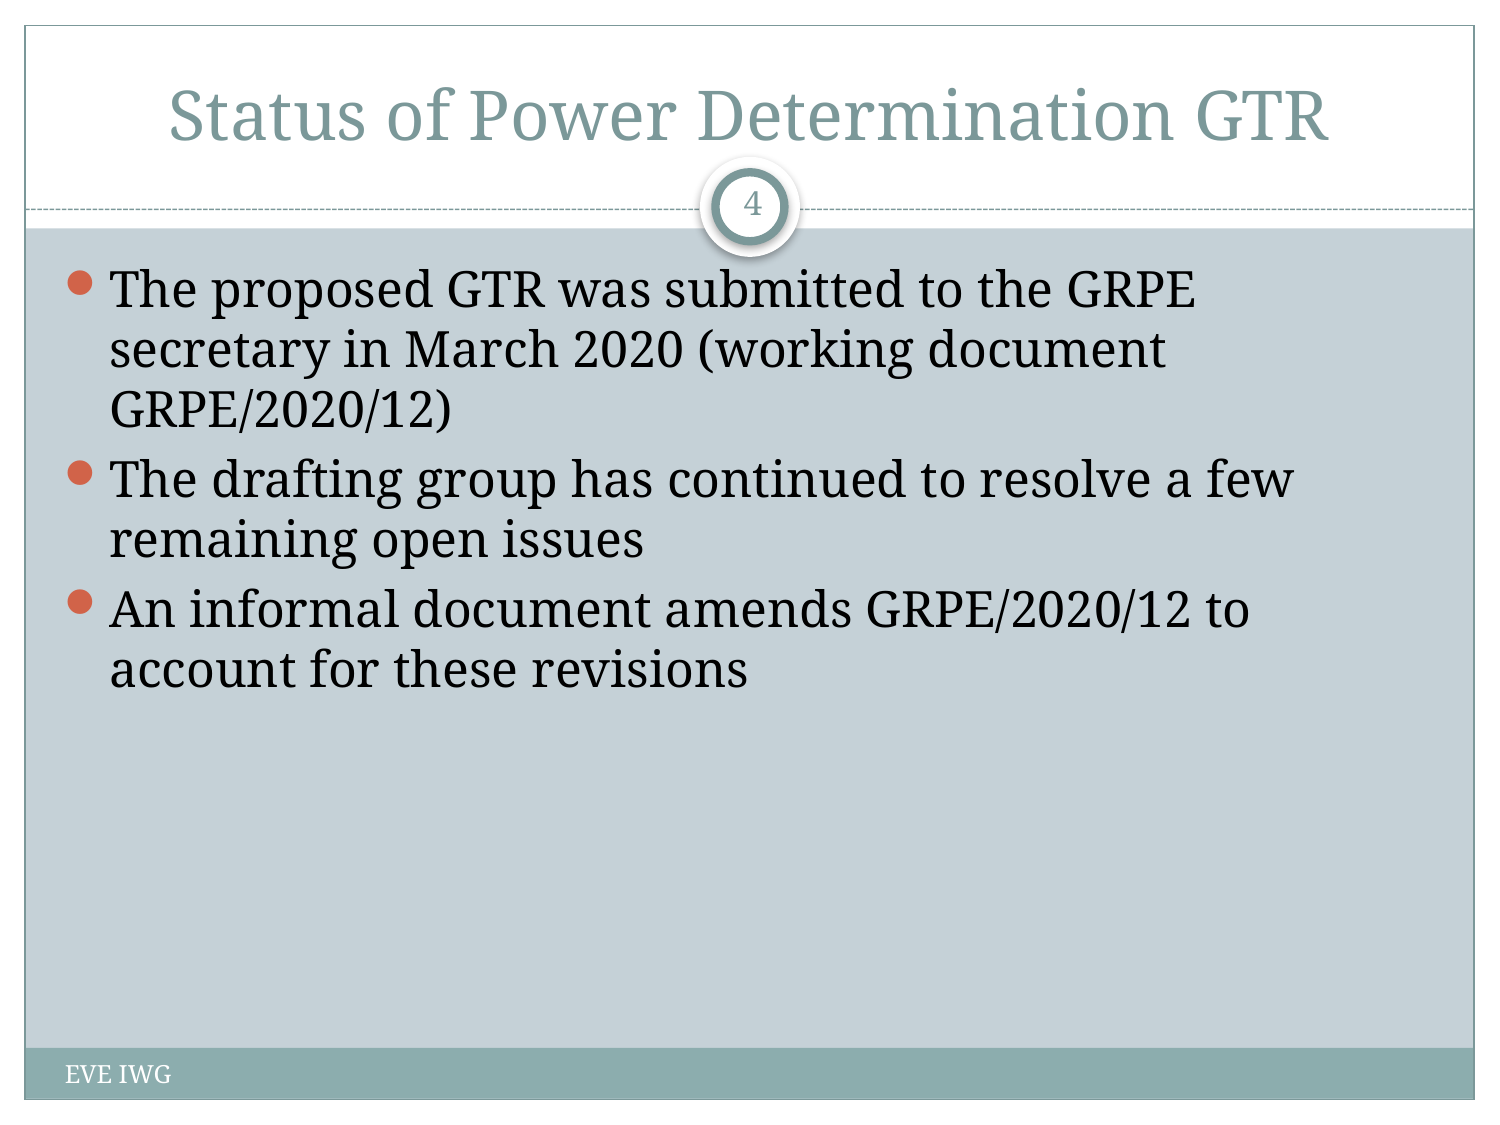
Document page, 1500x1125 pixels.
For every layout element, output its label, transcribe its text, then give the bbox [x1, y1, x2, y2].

title Status of Power Determination GTR [49, 37, 1450, 162]
list The proposed GTR was submitted to the GRPE secretary in March 2020 (working document GRPE/2020/12) The drafting group has continued to resolve a few remaining open issues An informal document amends GRPE/2020/12 to account for these revisions [49, 250, 1445, 1001]
footer EVE IWG [50, 1051, 638, 1112]
slide_number 4 [715, 168, 791, 241]
